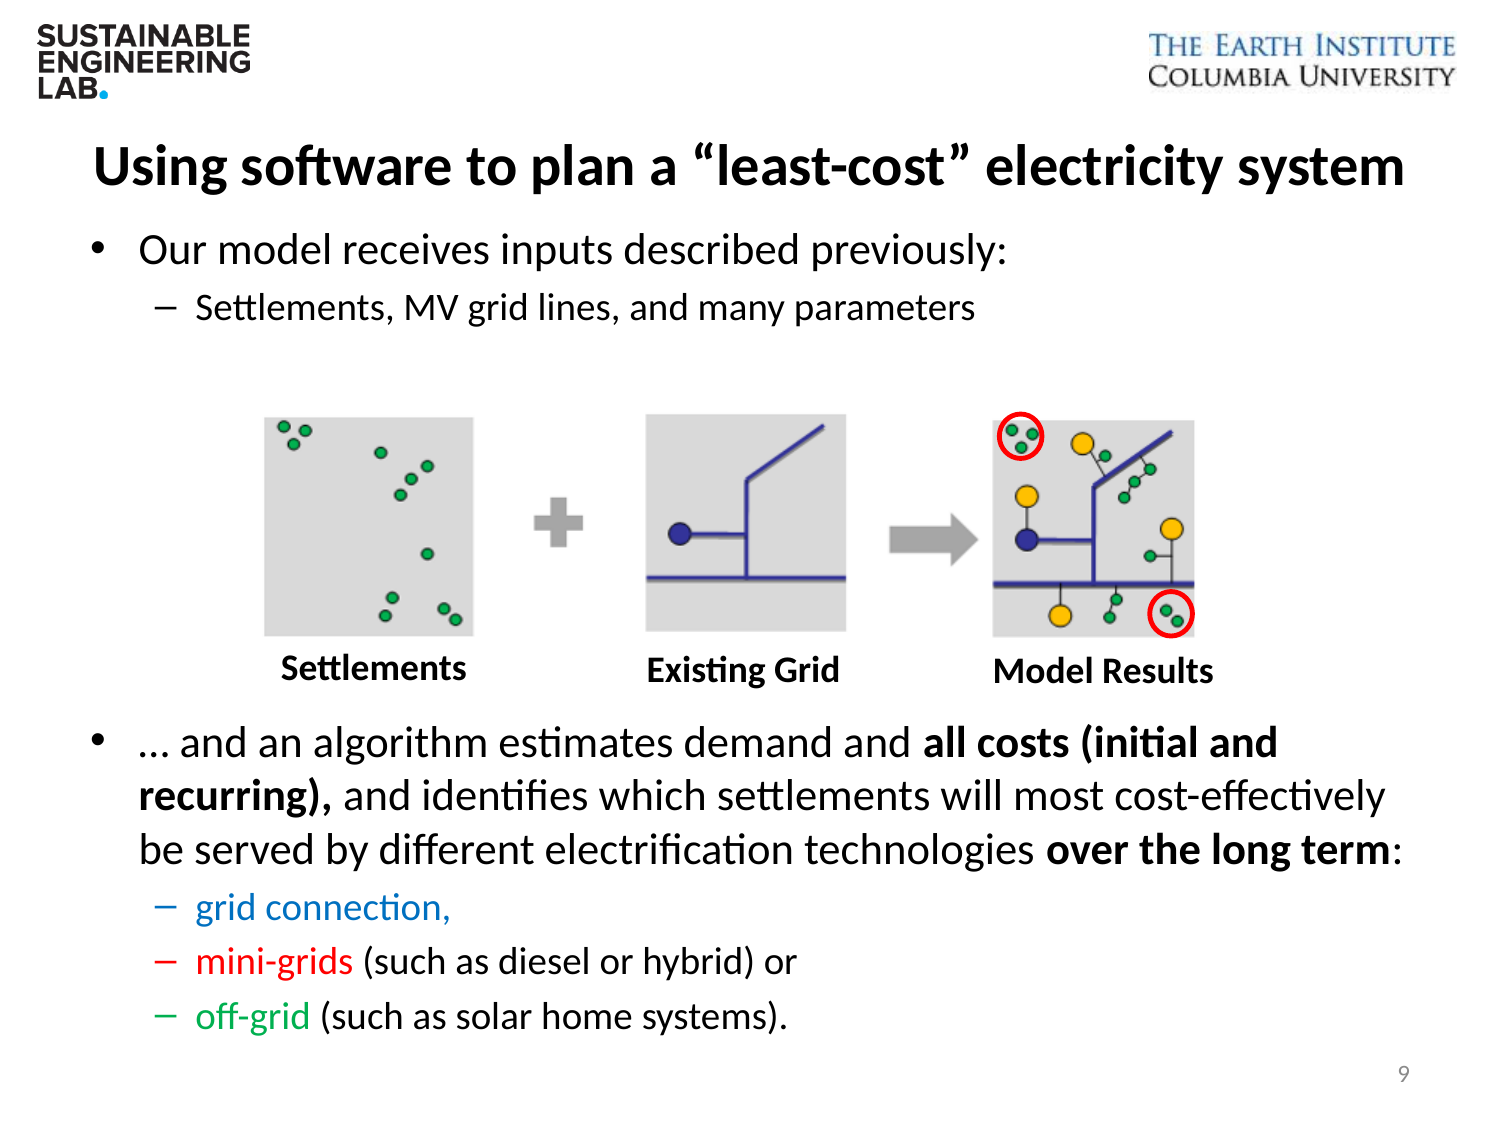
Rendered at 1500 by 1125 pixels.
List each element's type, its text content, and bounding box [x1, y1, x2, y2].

slide_number 9 [1074, 1042, 1425, 1103]
list Our model receives inputs described previously: Settlements, MV grid lines, and many parameters … and an algorithm estimates demand and all costs (initial and recurring), and identifies which settlements will most cost-effectively be served by different electrification technologies over the long term: grid connection, mini-grids (such as diesel or hybrid) or off-grid (such as solar home systems). [75, 225, 1425, 1100]
text_box Model Results [974, 639, 1233, 699]
picture [233, 391, 1213, 644]
title Using software to plan a “least-cost” electricity system [75, 99, 1425, 225]
picture [37, 24, 250, 99]
picture [1149, 31, 1457, 119]
text_box Existing Grid [624, 652, 863, 698]
text_box Settlements [259, 651, 498, 696]
